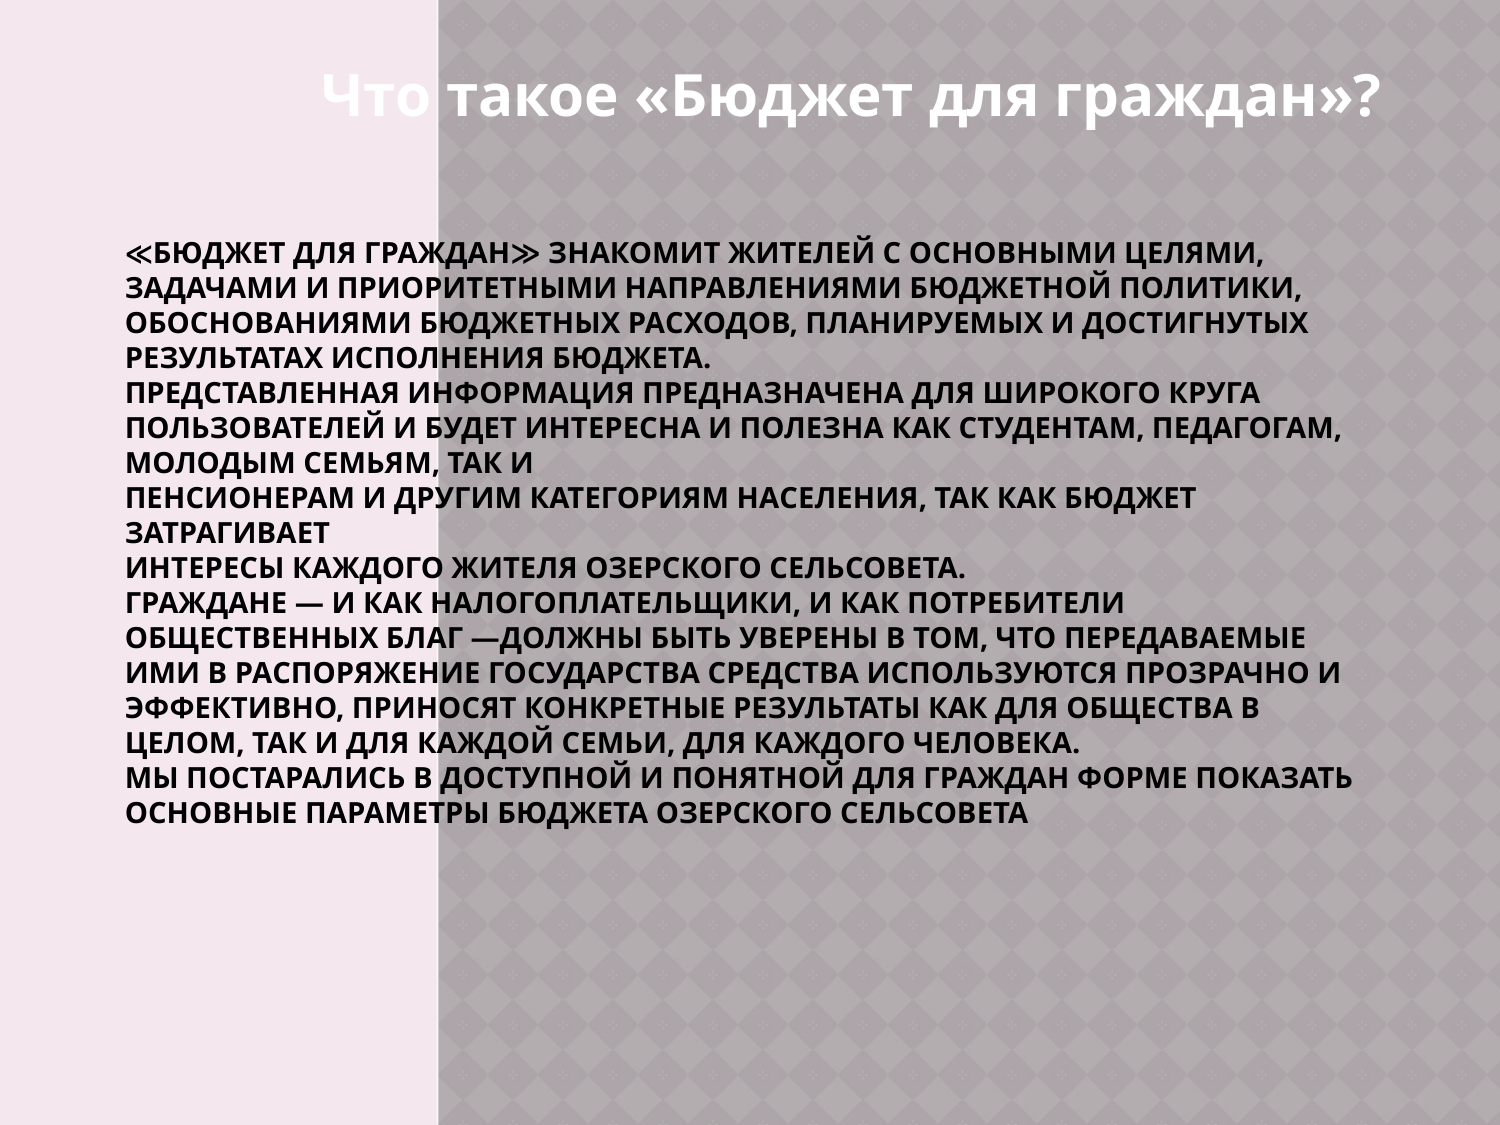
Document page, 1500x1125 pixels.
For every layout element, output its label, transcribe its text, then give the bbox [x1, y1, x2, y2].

title ≪Бюджет для граждан≫ знакомит жителей с основными целями, задачами и приоритетными направлениями бюджетной политики, обоснованиями бюджетных расходов, планируемых и достигнутых результатах исполнения бюджета. Представленная информация предназначена для широкого круга пользователей и будет интересна и полезна как студентам, педагогам, молодым семьям, так и пенсионерам и другим категориям населения, так как бюджет затрагивает интересы каждого жителя Озерского сельсовета. Граждане — и как налогоплательщики, и как потребители общественных благ —должны быть уверены в том, что передаваемые ими в распоряжение государства средства используются прозрачно и эффективно, приносят конкретные результаты как для общества в целом, так и для каждой семьи, для каждого человека. Мы постарались в доступной и понятной для граждан форме показать основные параметры бюджета Озерского сельсовета [117, 200, 1390, 879]
subtitle Что такое «Бюджет для граждан»? [58, 58, 1390, 200]
